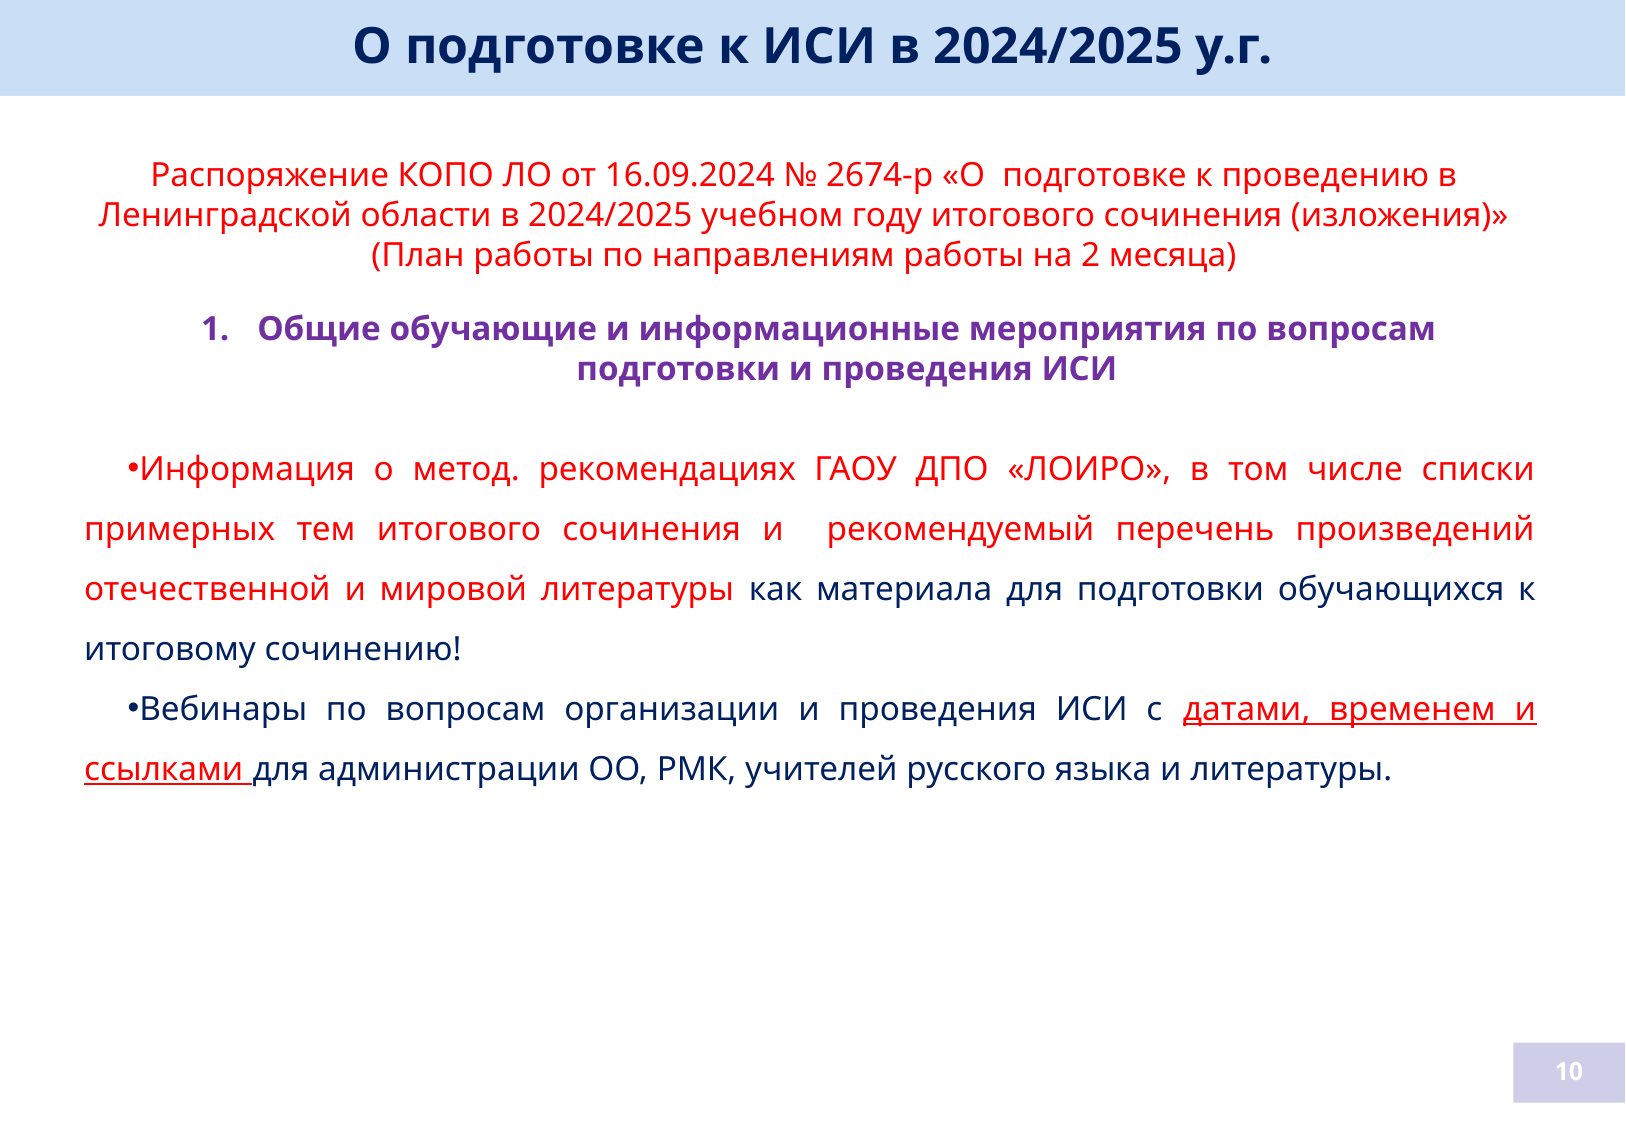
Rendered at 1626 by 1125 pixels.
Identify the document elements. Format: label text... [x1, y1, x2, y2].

slide_number 10 [1513, 1042, 1625, 1103]
text_box Распоряжение КОПО ЛО от 16.09.2024 № 2674-р «О подготовке к проведению в Ленинградской области в 2024/2025 учебном году итогового сочинения (изложения)» (План работы по направлениям работы на 2 месяца) Общие обучающие и информационные мероприятия по вопросам подготовки и проведения ИСИ Информация о метод. рекомендациях ГАОУ ДПО «ЛОИРО», в том числе списки примерных тем итогового сочинения и рекомендуемый перечень произведений отечественной и мировой литературы как материала для подготовки обучающихся к итоговому сочинению! Вебинары по вопросам организации и проведения ИСИ с датами, временем и ссылками для администрации ОО, РМК, учителей русского языка и литературы. [57, 96, 1552, 834]
picture [0, 0, 1625, 96]
